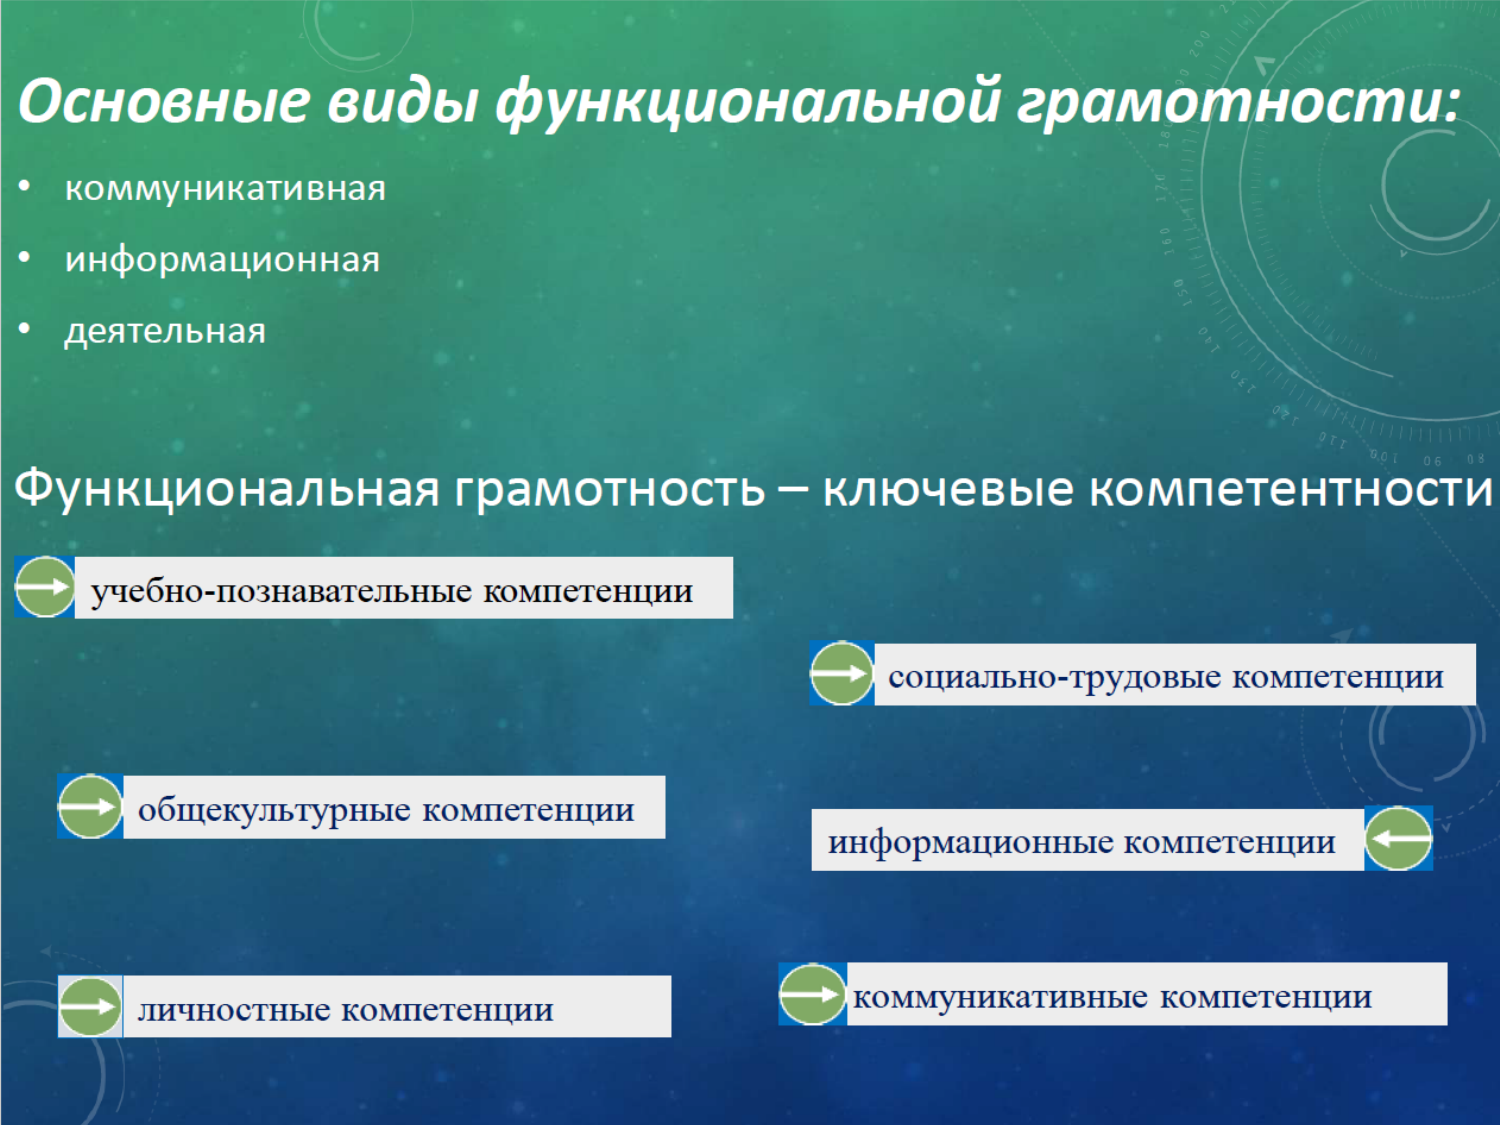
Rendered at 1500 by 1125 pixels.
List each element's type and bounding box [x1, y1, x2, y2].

list [0, 0, 1500, 1125]
